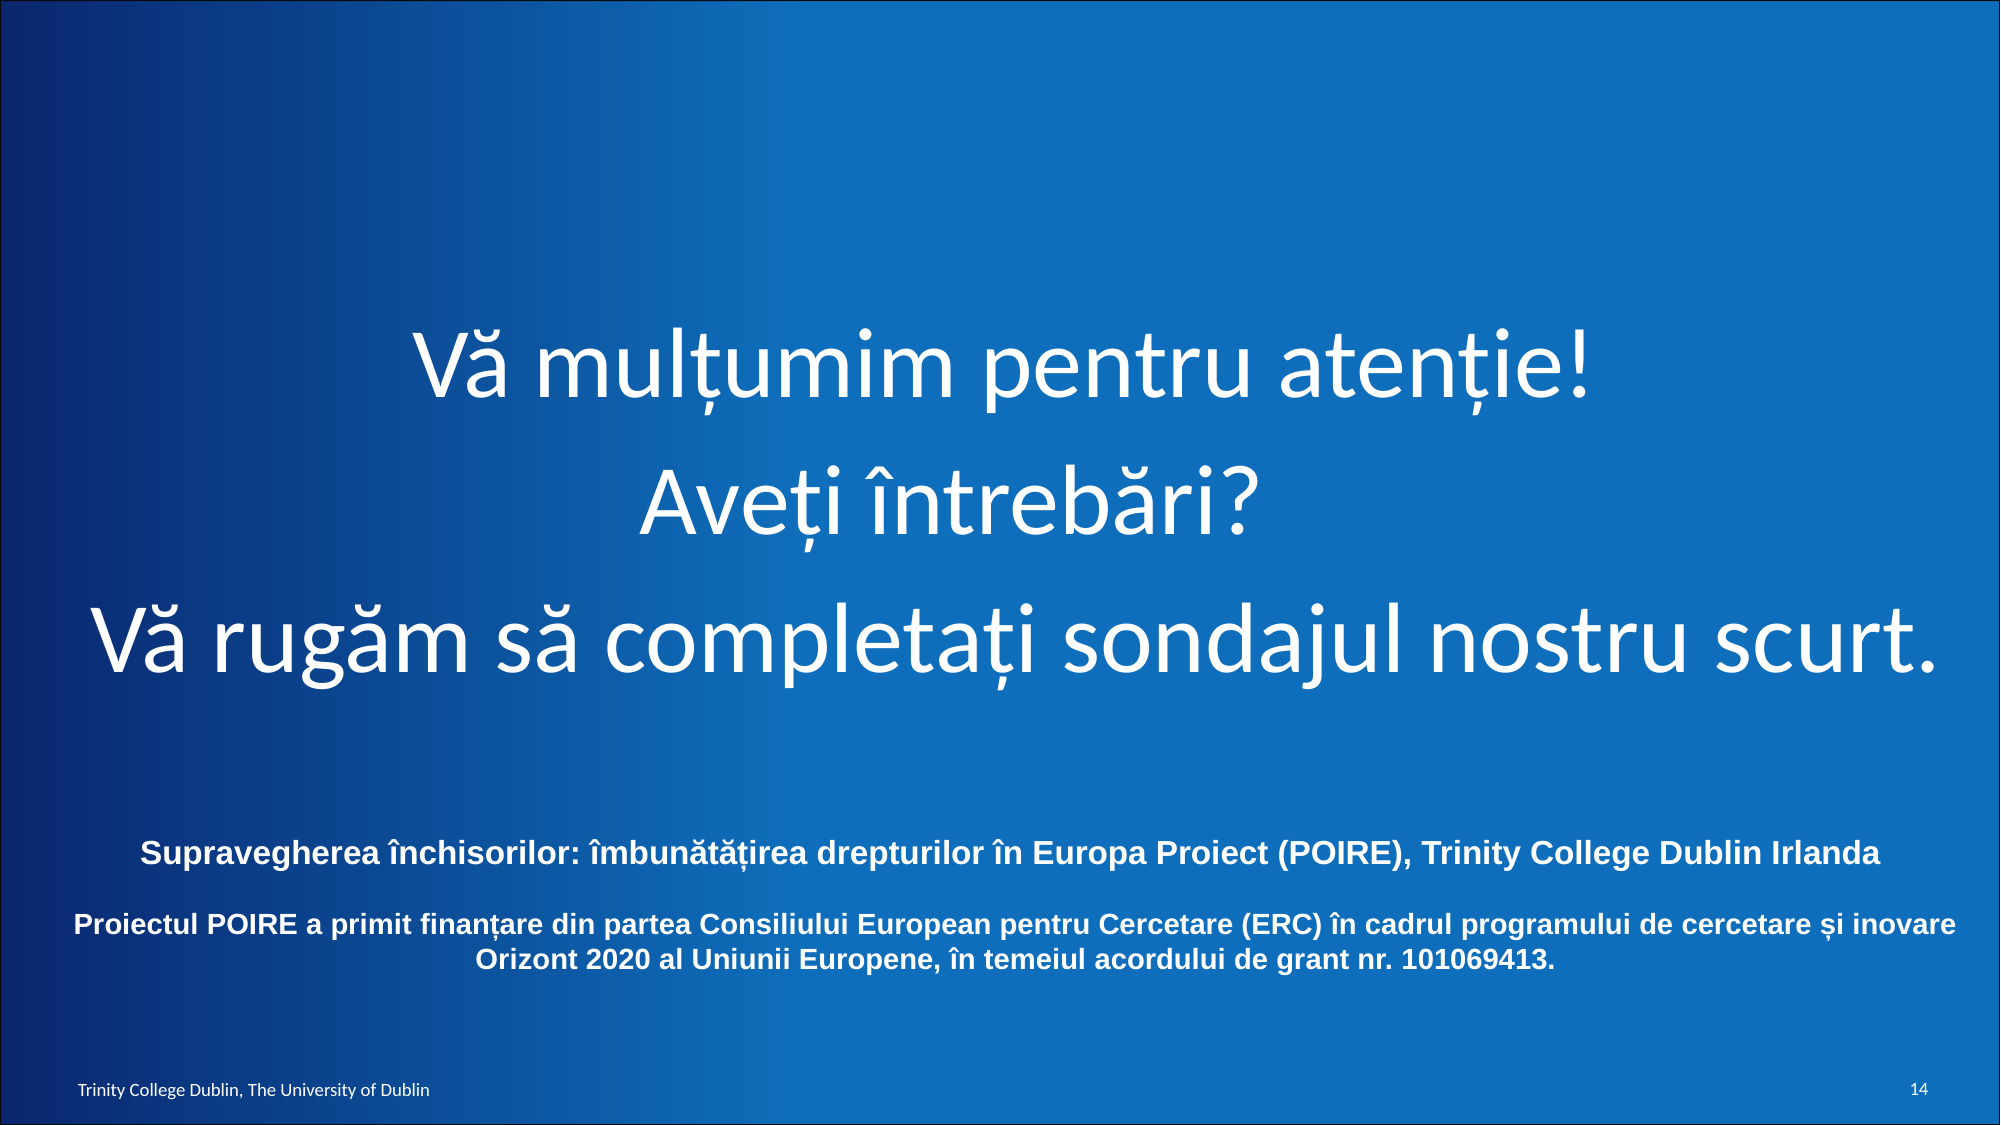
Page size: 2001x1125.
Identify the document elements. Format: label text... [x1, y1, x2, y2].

slide_number 14 [1881, 1068, 1929, 1100]
list Vă mulțumim pentru atenție! Aveți întrebări? Vă rugăm să completați sondajul nostru scurt. Supravegherea închisorilor: îmbunătățirea drepturilor în Europa Proiect (POIRE), Trinity College Dublin Irlanda Proiectul POIRE a primit finanțare din partea Consiliului European pentru Cercetare (ERC) în cadrul programului de cercetare și inovare Orizont 2020 al Uniunii Europene, în temeiul acordului de grant nr. 101069413. [32, 141, 2000, 1120]
